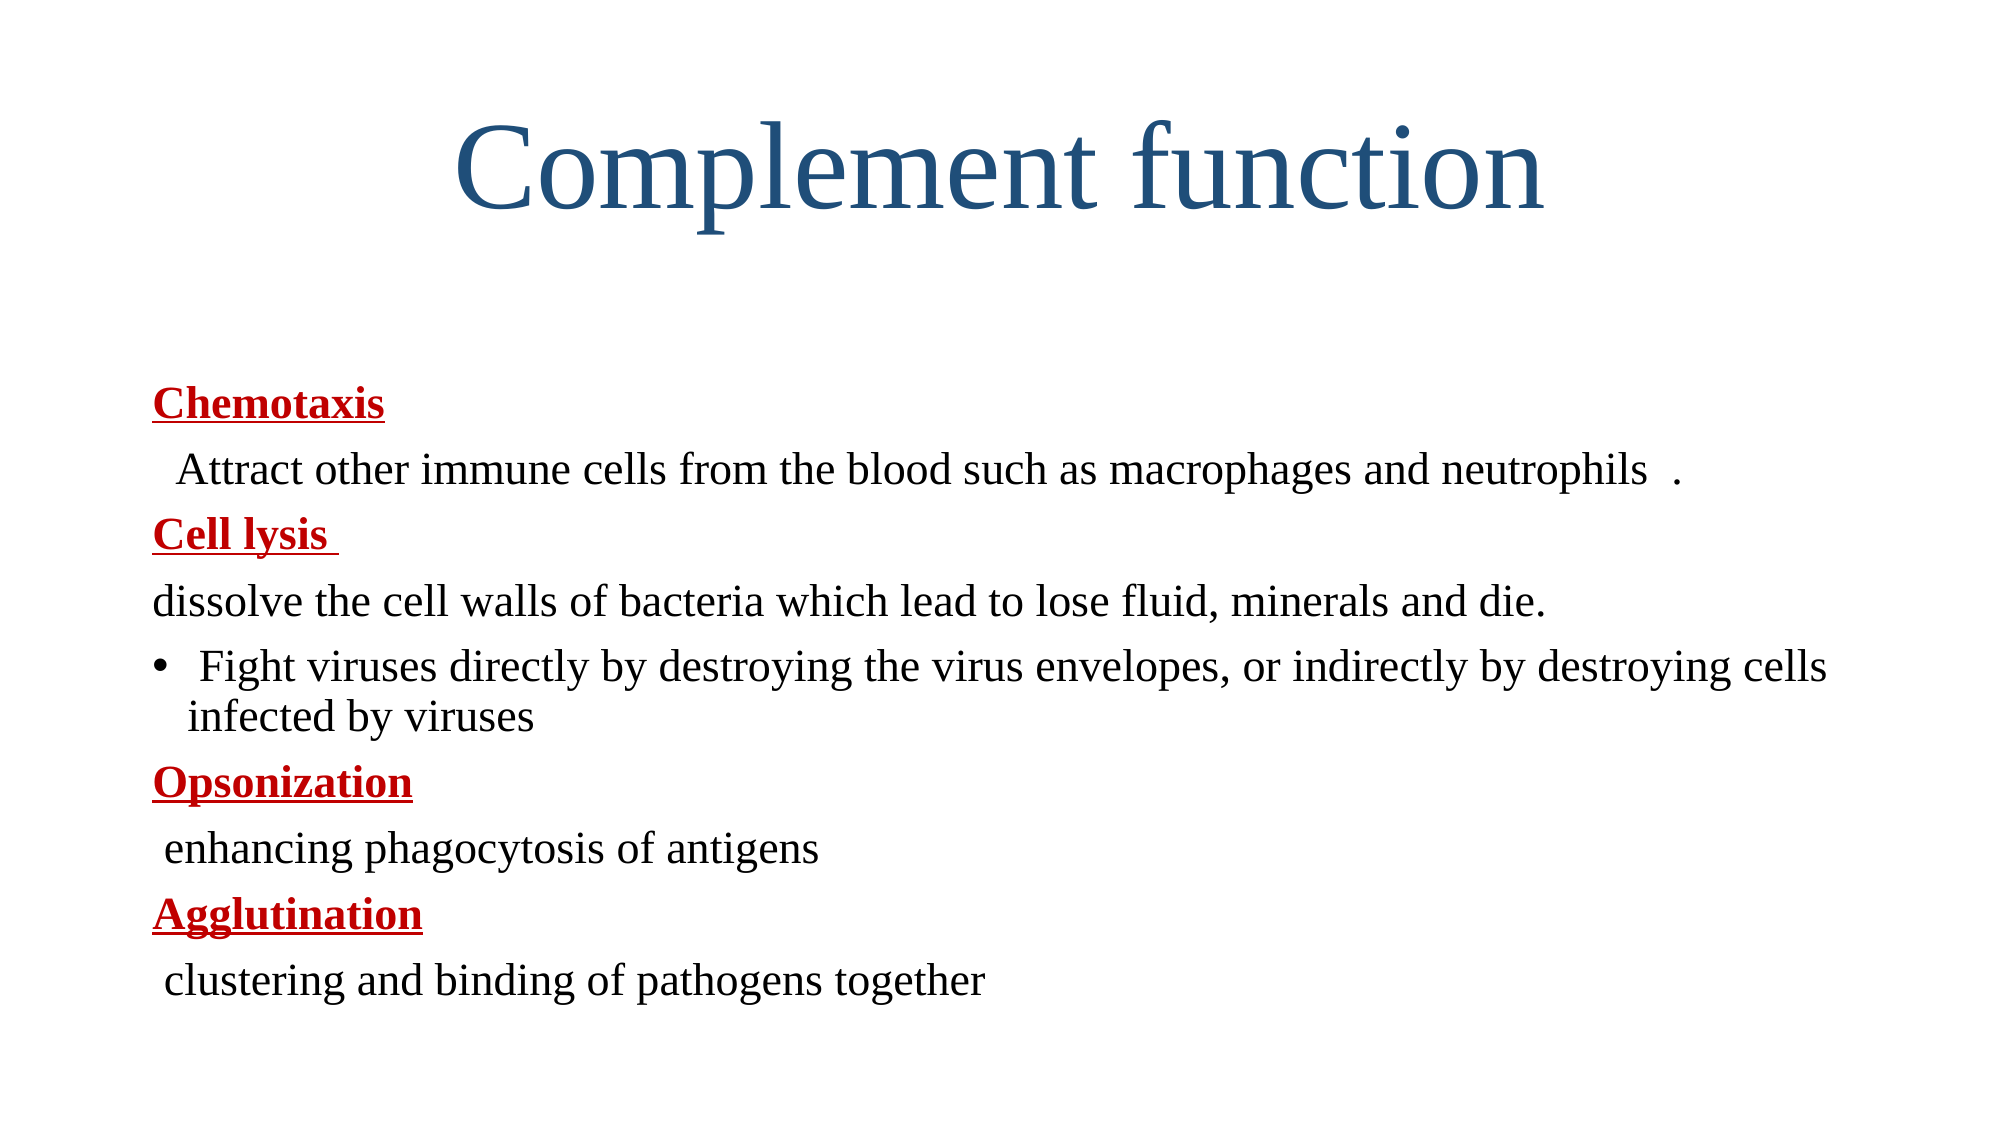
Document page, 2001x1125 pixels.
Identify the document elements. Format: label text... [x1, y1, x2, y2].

title Complement function [137, 59, 1863, 278]
list Chemotaxis Attract other immune cells from the blood such as macrophages and neutrophils . Cell lysis dissolve the cell walls of bacteria which lead to lose fluid, minerals and die. Fight viruses directly by destroying the virus envelopes, or indirectly by destroying cells infected by viruses Opsonization enhancing phagocytosis of antigens Agglutination clustering and binding of pathogens together [137, 299, 1863, 1014]
